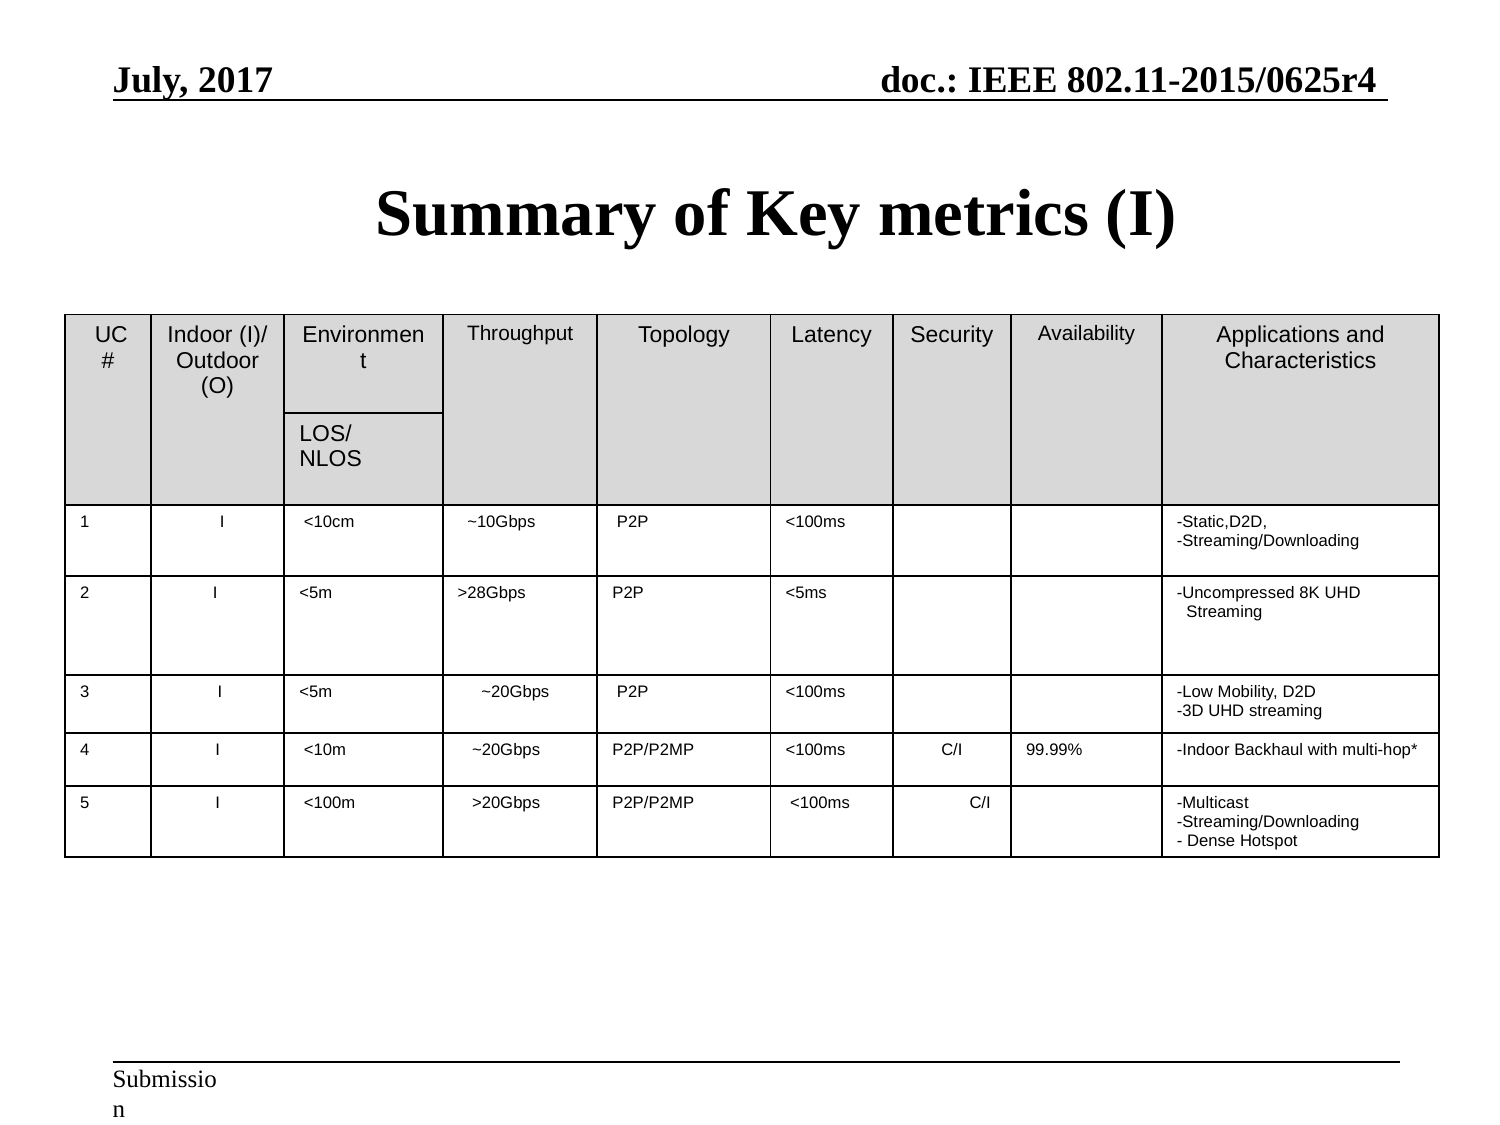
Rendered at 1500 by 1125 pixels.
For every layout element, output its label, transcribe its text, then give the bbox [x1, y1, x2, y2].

table_cell <5ms [771, 577, 892, 674]
table_cell <10cm [285, 506, 442, 575]
table_cell I [152, 577, 283, 674]
table_cell [894, 676, 1010, 732]
table_cell [1012, 577, 1161, 674]
table_cell <100ms [771, 734, 892, 785]
table_cell <5m [285, 577, 442, 674]
table_cell [894, 506, 1010, 575]
table_header Topology [598, 315, 770, 504]
table_cell I [152, 734, 283, 785]
table_cell <100m [285, 787, 442, 856]
table_cell -Static,D2D, -Streaming/Downloading [1163, 506, 1438, 575]
title Summary of Key metrics (I) [147, 149, 1423, 269]
table_cell -Indoor Backhaul with multi-hop* [1163, 734, 1438, 785]
table_cell I [152, 506, 283, 575]
table_cell ~20Gbps [444, 676, 596, 732]
table_header Throughput [444, 315, 596, 504]
table_header UC # [66, 315, 150, 504]
table_cell ~10Gbps [444, 506, 596, 575]
table_cell C/I [894, 734, 1010, 785]
table_cell -Multicast -Streaming/Downloading - Dense Hotspot [1163, 787, 1438, 856]
table_cell <100ms [771, 787, 892, 856]
table_header Applications and Characteristics [1163, 315, 1438, 504]
table_cell 99.99% [1012, 734, 1161, 785]
table_cell I [152, 787, 283, 856]
table_cell [894, 577, 1010, 674]
table_cell ~20Gbps [444, 734, 596, 785]
table_cell C/I [894, 787, 1010, 856]
table_cell 4 [66, 734, 150, 785]
table_cell -Low Mobility, D2D -3D UHD streaming [1163, 676, 1438, 732]
table_cell <100ms [771, 676, 892, 732]
table_cell <10m [285, 734, 442, 785]
table_cell 5 [66, 787, 150, 856]
table_cell >20Gbps [444, 787, 596, 856]
table_cell LOS/ NLOS [285, 414, 442, 504]
table_cell P2P [598, 577, 770, 674]
table_cell [1012, 506, 1161, 575]
table_header Security [894, 315, 1010, 504]
table_cell <100ms [771, 506, 892, 575]
table_cell 3 [66, 676, 150, 732]
table_cell P2P/P2MP [598, 787, 770, 856]
table_cell P2P [598, 506, 770, 575]
table_cell P2P [598, 676, 770, 732]
table_header Availability [1012, 315, 1161, 504]
table_cell 1 [66, 506, 150, 575]
table_cell I [152, 676, 283, 732]
table_header Latency [771, 315, 892, 504]
table_cell [1012, 787, 1161, 856]
table_cell 2 [66, 577, 150, 674]
table_header Environment [285, 315, 442, 412]
table_cell <5m [285, 676, 442, 732]
table_header Indoor (I)/ Outdoor (O) [152, 315, 283, 504]
table_cell >28Gbps [444, 577, 596, 674]
table_cell P2P/P2MP [598, 734, 770, 785]
table_cell [1012, 676, 1161, 732]
table_cell -Uncompressed 8K UHD Streaming [1163, 577, 1438, 674]
